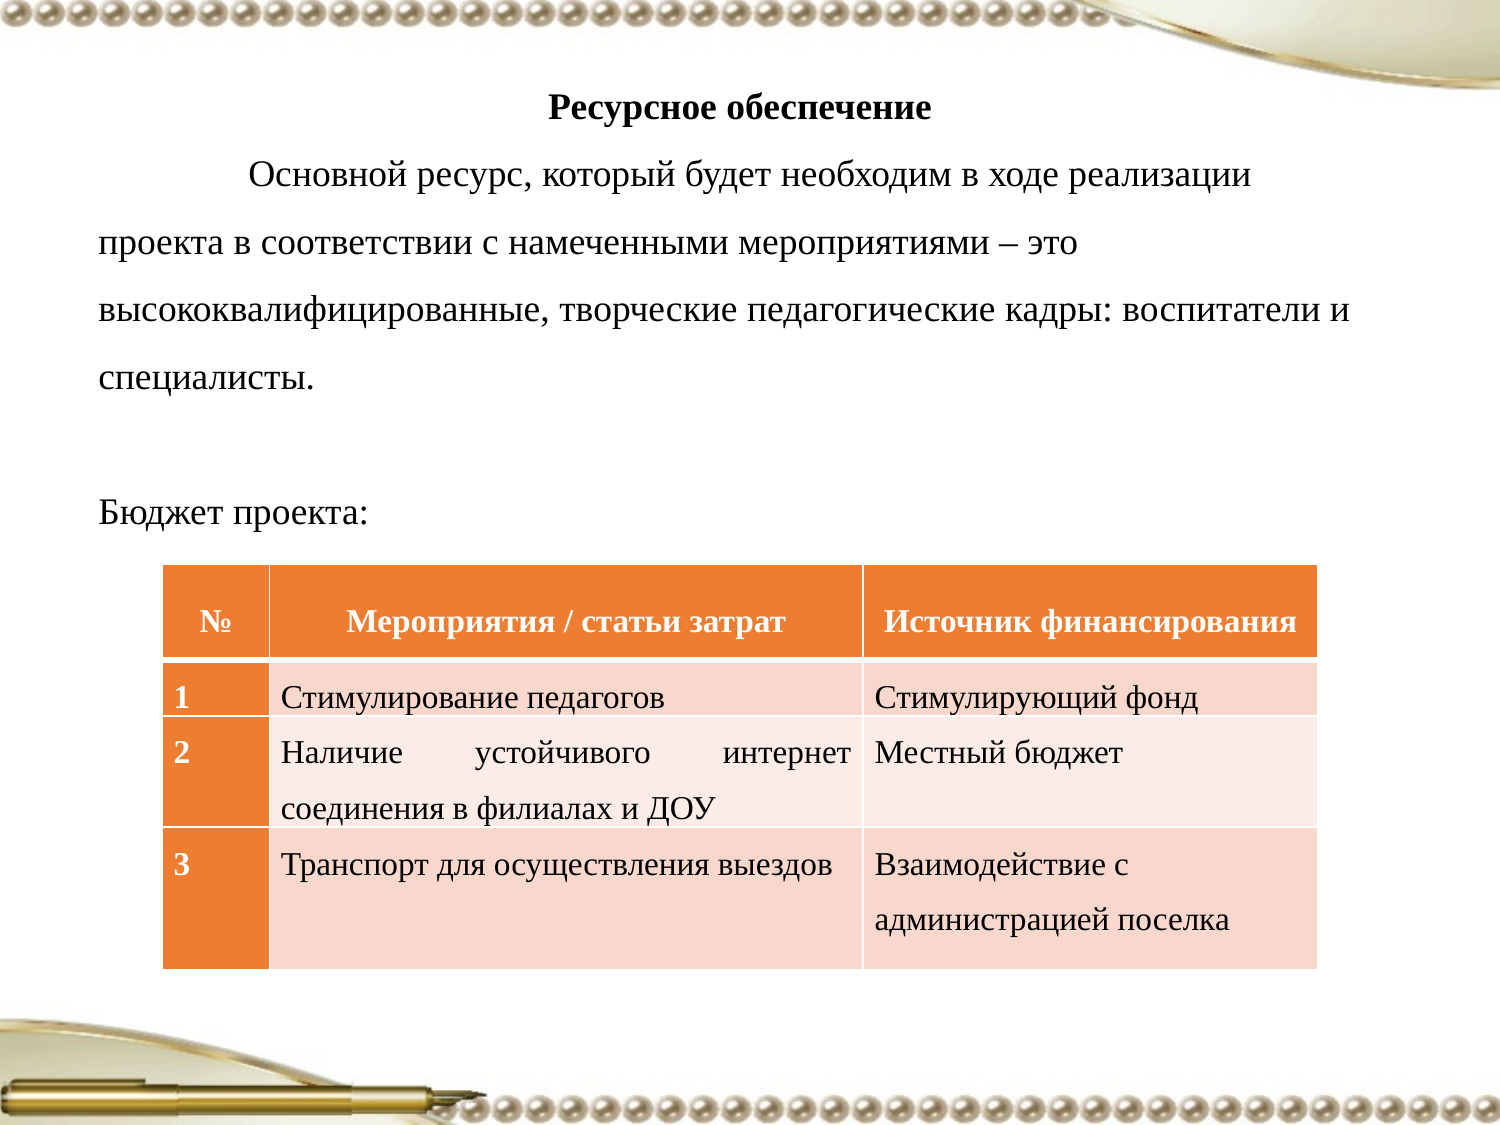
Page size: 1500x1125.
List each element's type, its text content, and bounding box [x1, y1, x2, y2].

table_cell Стимулирующий фонд [864, 663, 1317, 715]
table_cell Наличие устойчивого интернет соединения в филиалах и ДОУ [270, 717, 862, 826]
text_box Ресурсное обеспечение Основной ресурс, который будет необходим в ходе реализации проекта в соответствии с намеченными мероприятиями – это высококвалифицированные, творческие педагогические кадры: воспитатели и специалисты. Бюджет проекта: [83, 51, 1398, 539]
table_header Мероприятия / статьи затрат [270, 565, 862, 657]
picture [0, 0, 1500, 1125]
table_cell Взаимодействие с администрацией поселка [864, 828, 1317, 969]
table_header № [163, 565, 269, 657]
table_cell Местный бюджет [864, 717, 1317, 826]
table_cell 2 [163, 717, 269, 826]
table_cell Транспорт для осуществления выездов [270, 828, 862, 969]
table_cell 3 [163, 828, 269, 969]
table_cell Стимулирование педагогов [270, 663, 862, 715]
table_header Источник финансирования [864, 565, 1317, 657]
table_cell 1 [163, 663, 269, 715]
